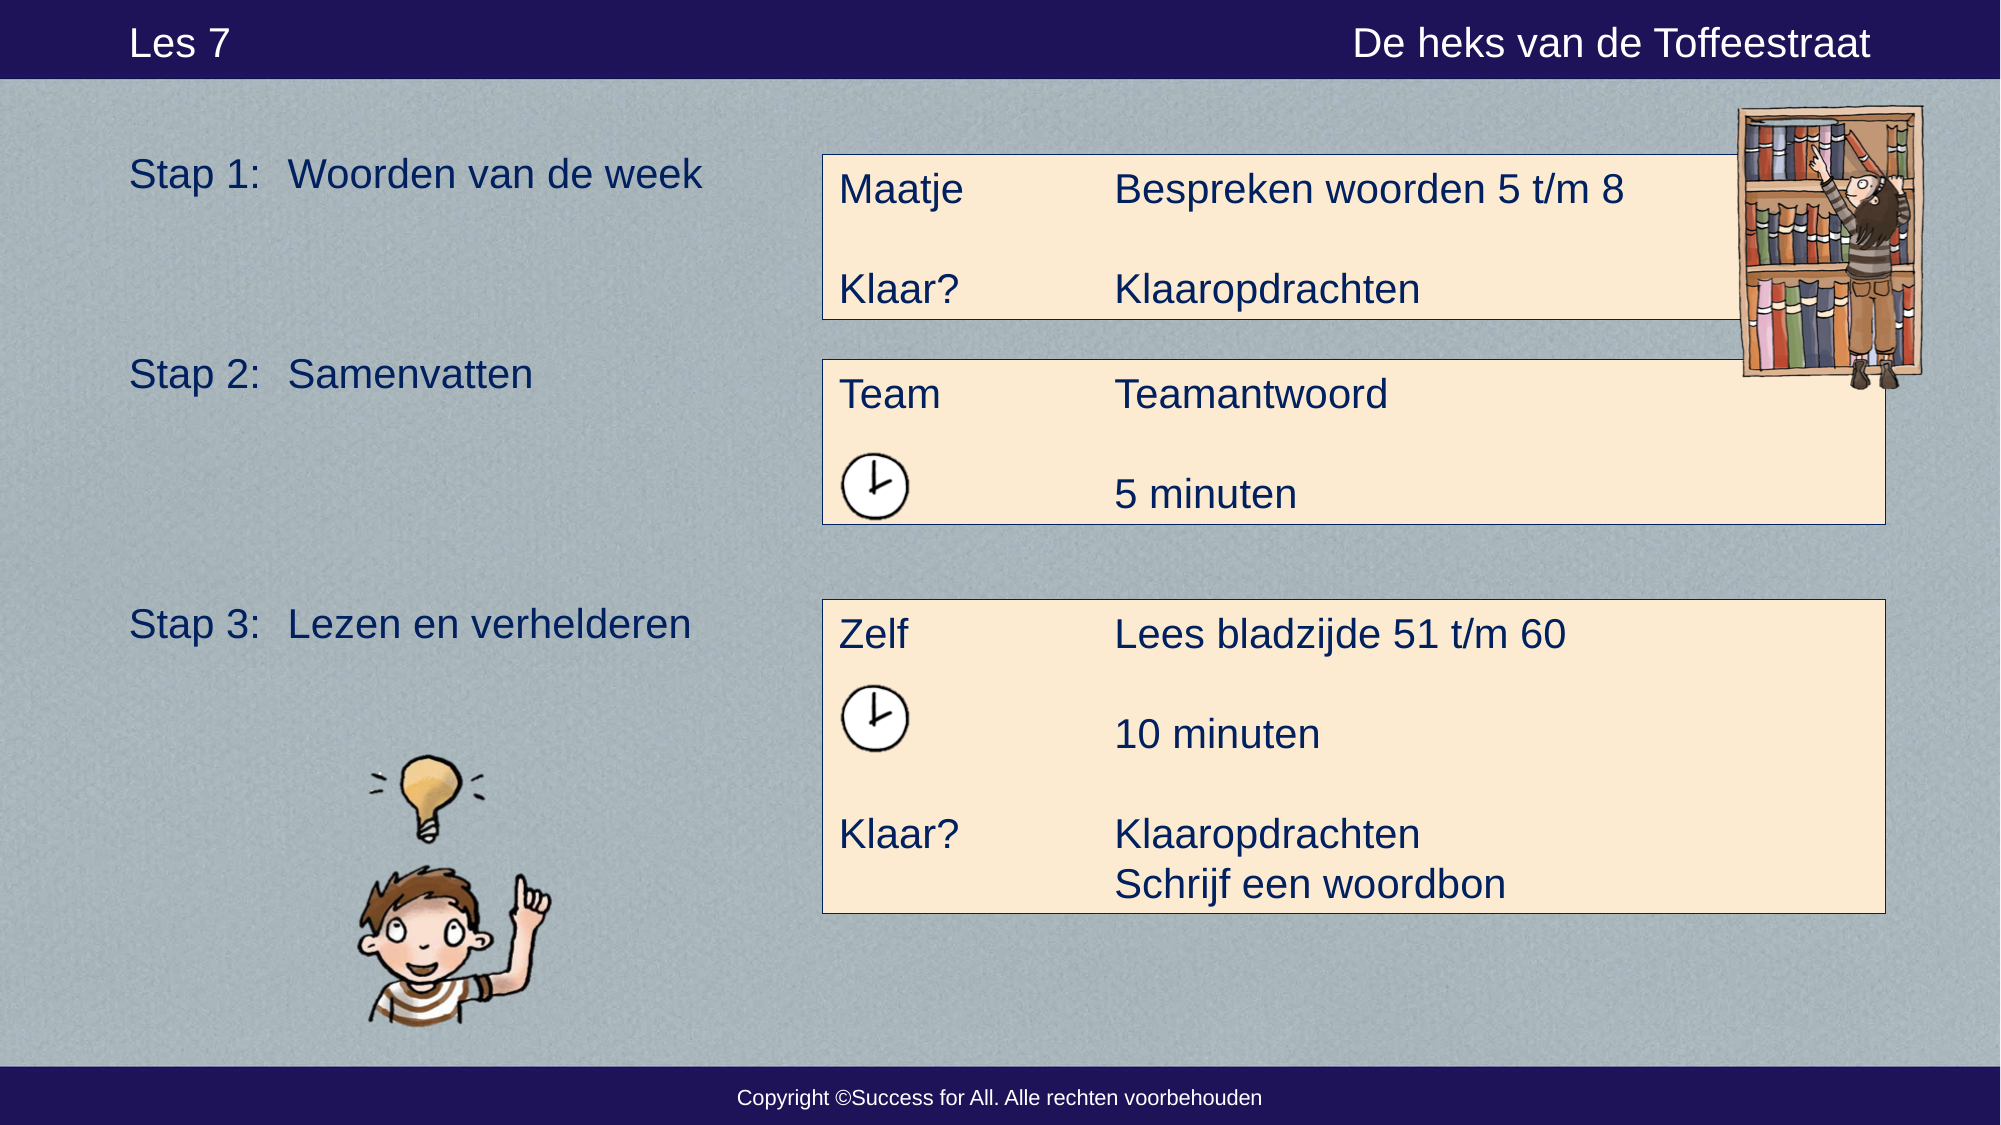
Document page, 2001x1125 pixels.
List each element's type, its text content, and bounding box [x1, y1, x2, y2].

picture [0, 0, 2001, 1125]
text_box Les 7 [114, 8, 354, 73]
text_box Copyright ©Success for All. Alle rechten voorbehouden [0, 1076, 2000, 1125]
text_box Stap 1: Woorden van de week Stap 2: Samenvatten Stap 3: Lezen en verhelderen [114, 139, 907, 704]
text_box Maatje Bespreken woorden 5 t/m 8 Klaar? Klaaropdrachten [822, 154, 1718, 320]
text_box Zelf Lees bladzijde 51 t/m 60 10 minuten Klaar? Klaaropdrachten Schrijf een woordbon [822, 599, 1886, 914]
text_box Team Teamantwoord 5 minuten [822, 359, 1886, 525]
text_box De heks van de Toffeestraat [999, 8, 1886, 73]
